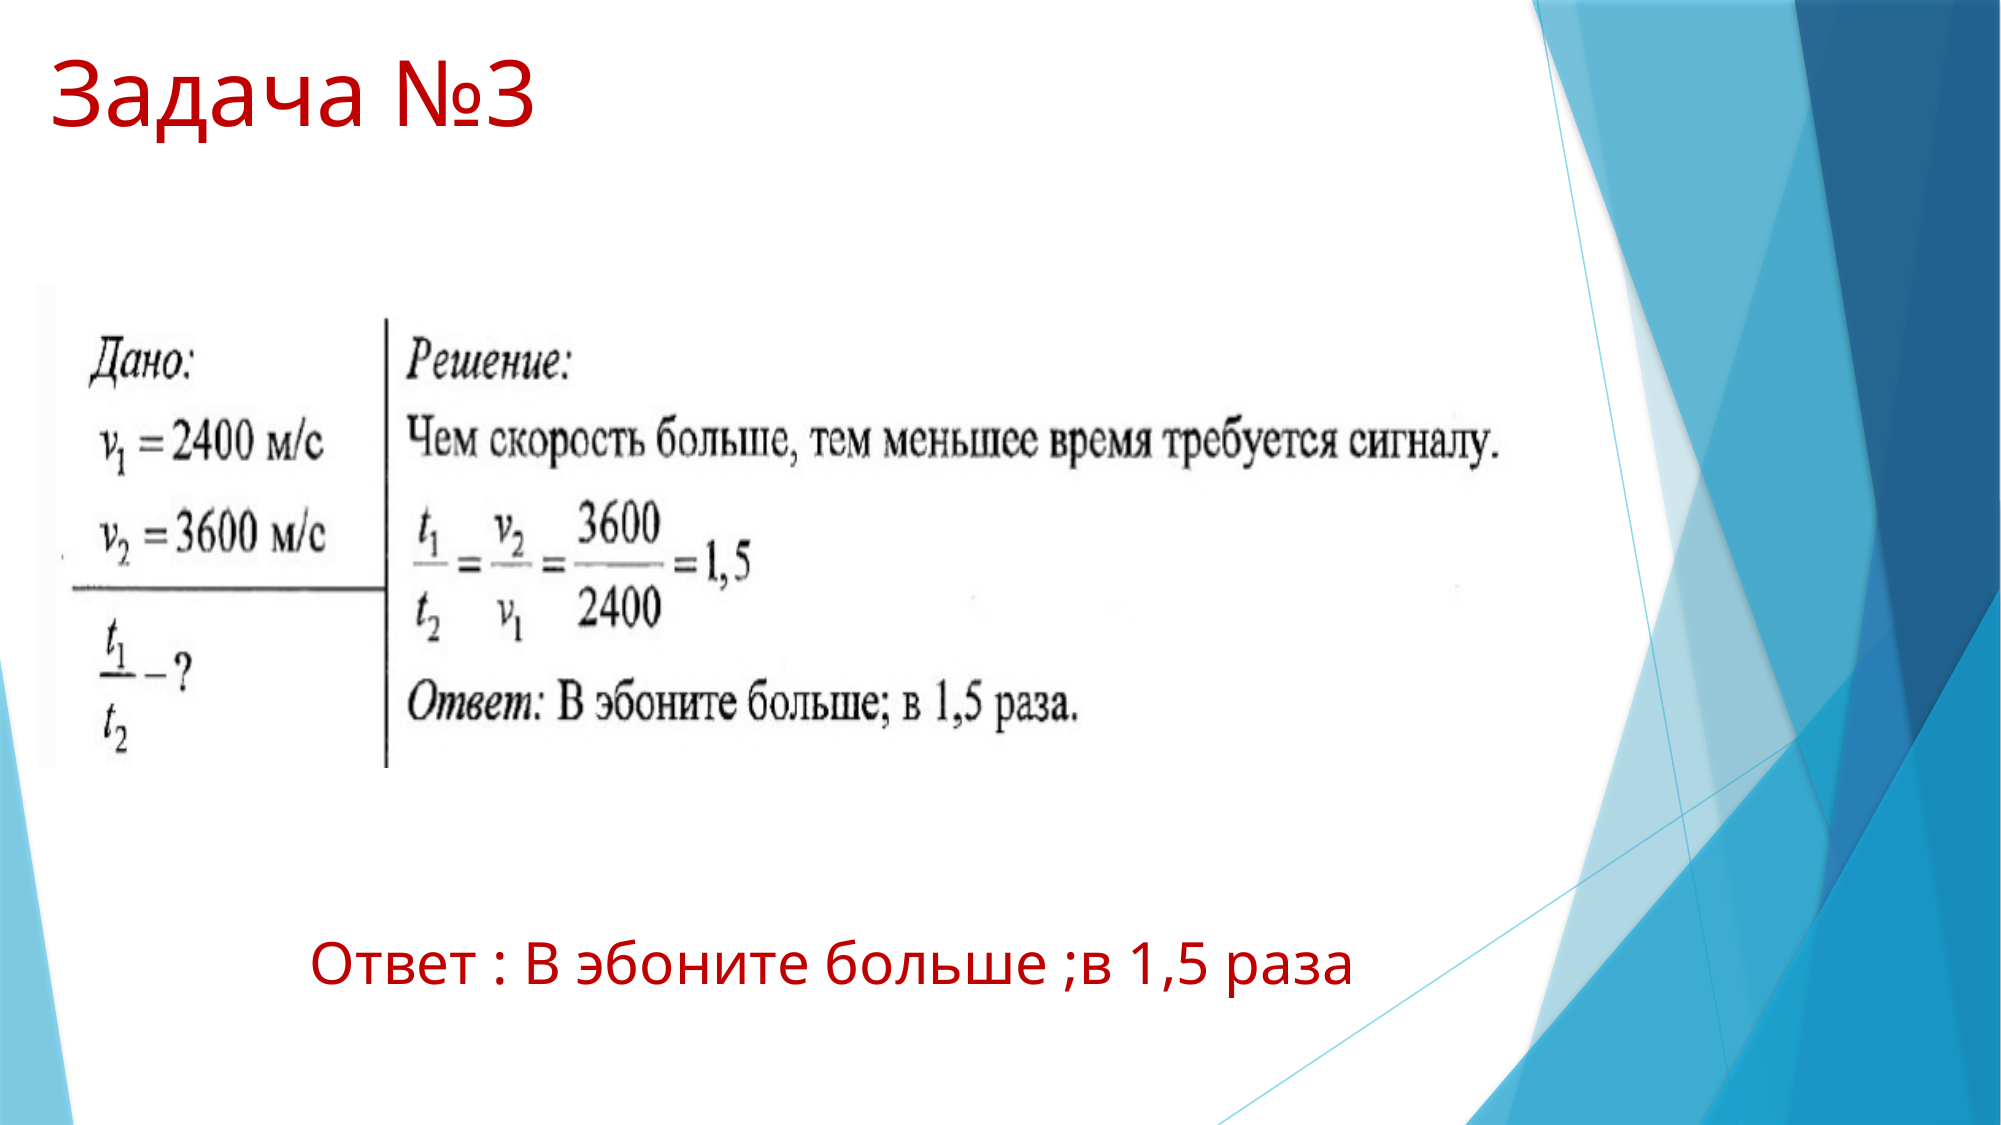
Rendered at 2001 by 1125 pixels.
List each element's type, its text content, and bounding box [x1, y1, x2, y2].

list Ответ : В эбоните больше ;в 1,5 раза [294, 832, 1706, 1090]
title Задача №3 [35, 0, 1446, 282]
picture [34, 282, 1533, 768]
